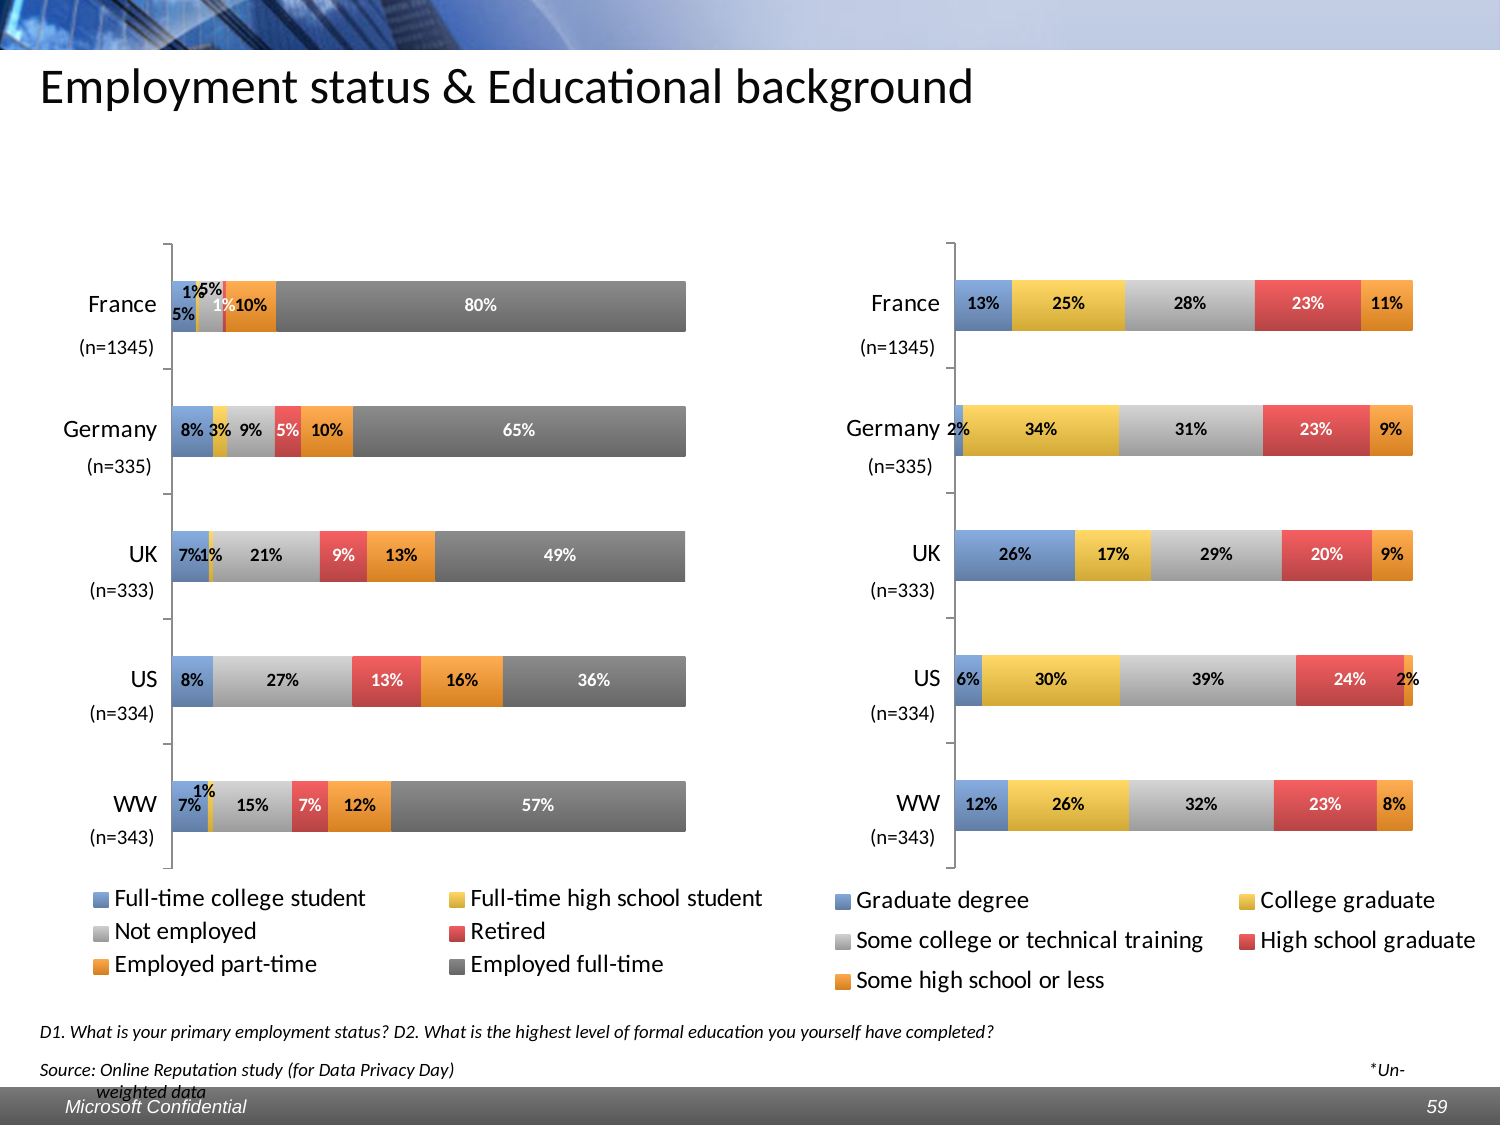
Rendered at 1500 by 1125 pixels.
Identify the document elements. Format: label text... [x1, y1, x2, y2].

title Employment status & Educational background [24, 52, 1475, 115]
picture [0, 0, 1500, 51]
list Source: Online Reputation study (for Data Privacy Day) *Un-weighted data [24, 1050, 1475, 1088]
list D1. What is your primary employment status? D2. What is the highest level of formal education you yourself have completed? [24, 1012, 1475, 1050]
chart [24, 212, 1500, 1013]
